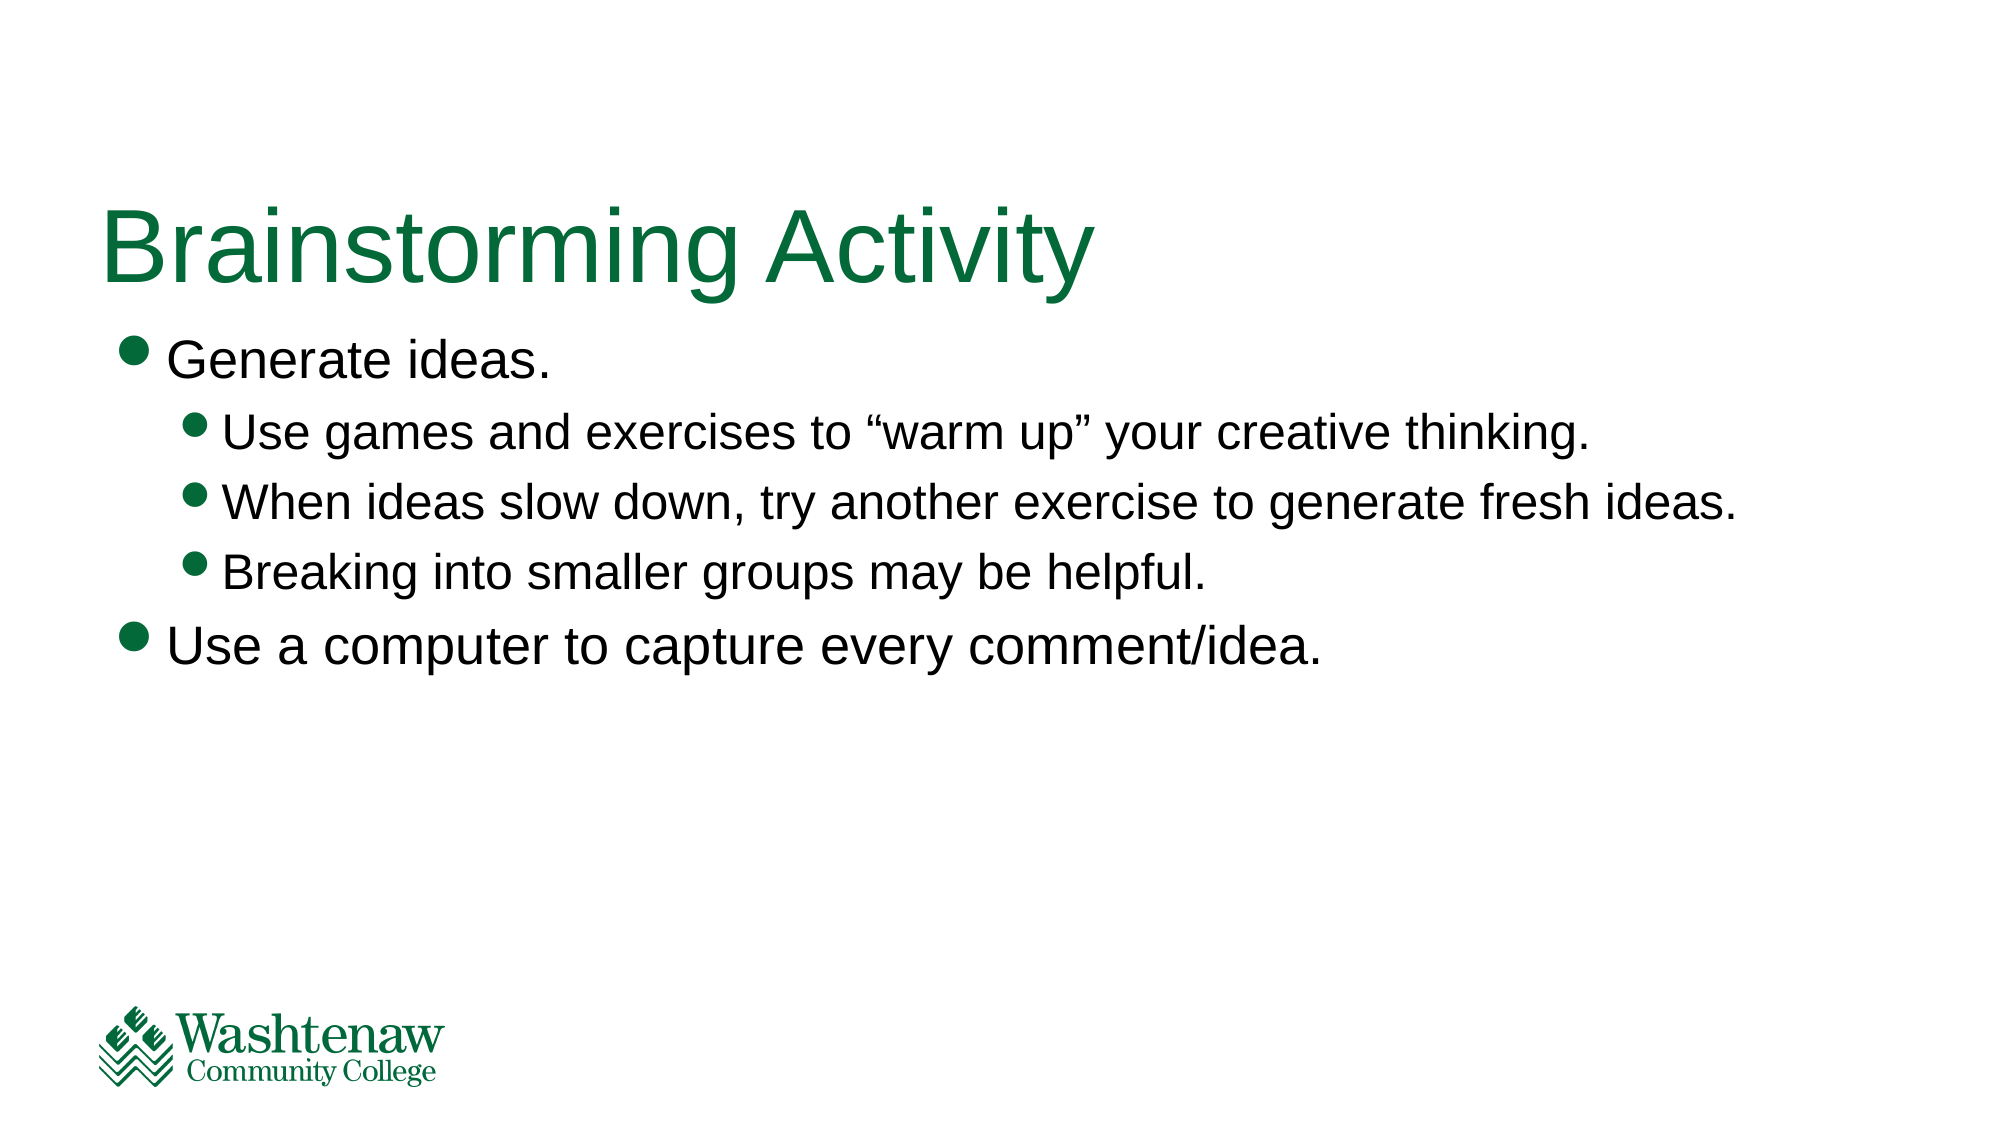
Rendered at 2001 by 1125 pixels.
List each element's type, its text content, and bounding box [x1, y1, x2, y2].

list Generate ideas. Use games and exercises to “warm up” your creative thinking. When ideas slow down, try another exercise to generate fresh ideas. Breaking into smaller groups may be helpful. Use a computer to capture every comment/idea. [99, 317, 1900, 1038]
title Brainstorming Activity [99, 115, 1900, 303]
picture [99, 1038, 445, 1087]
